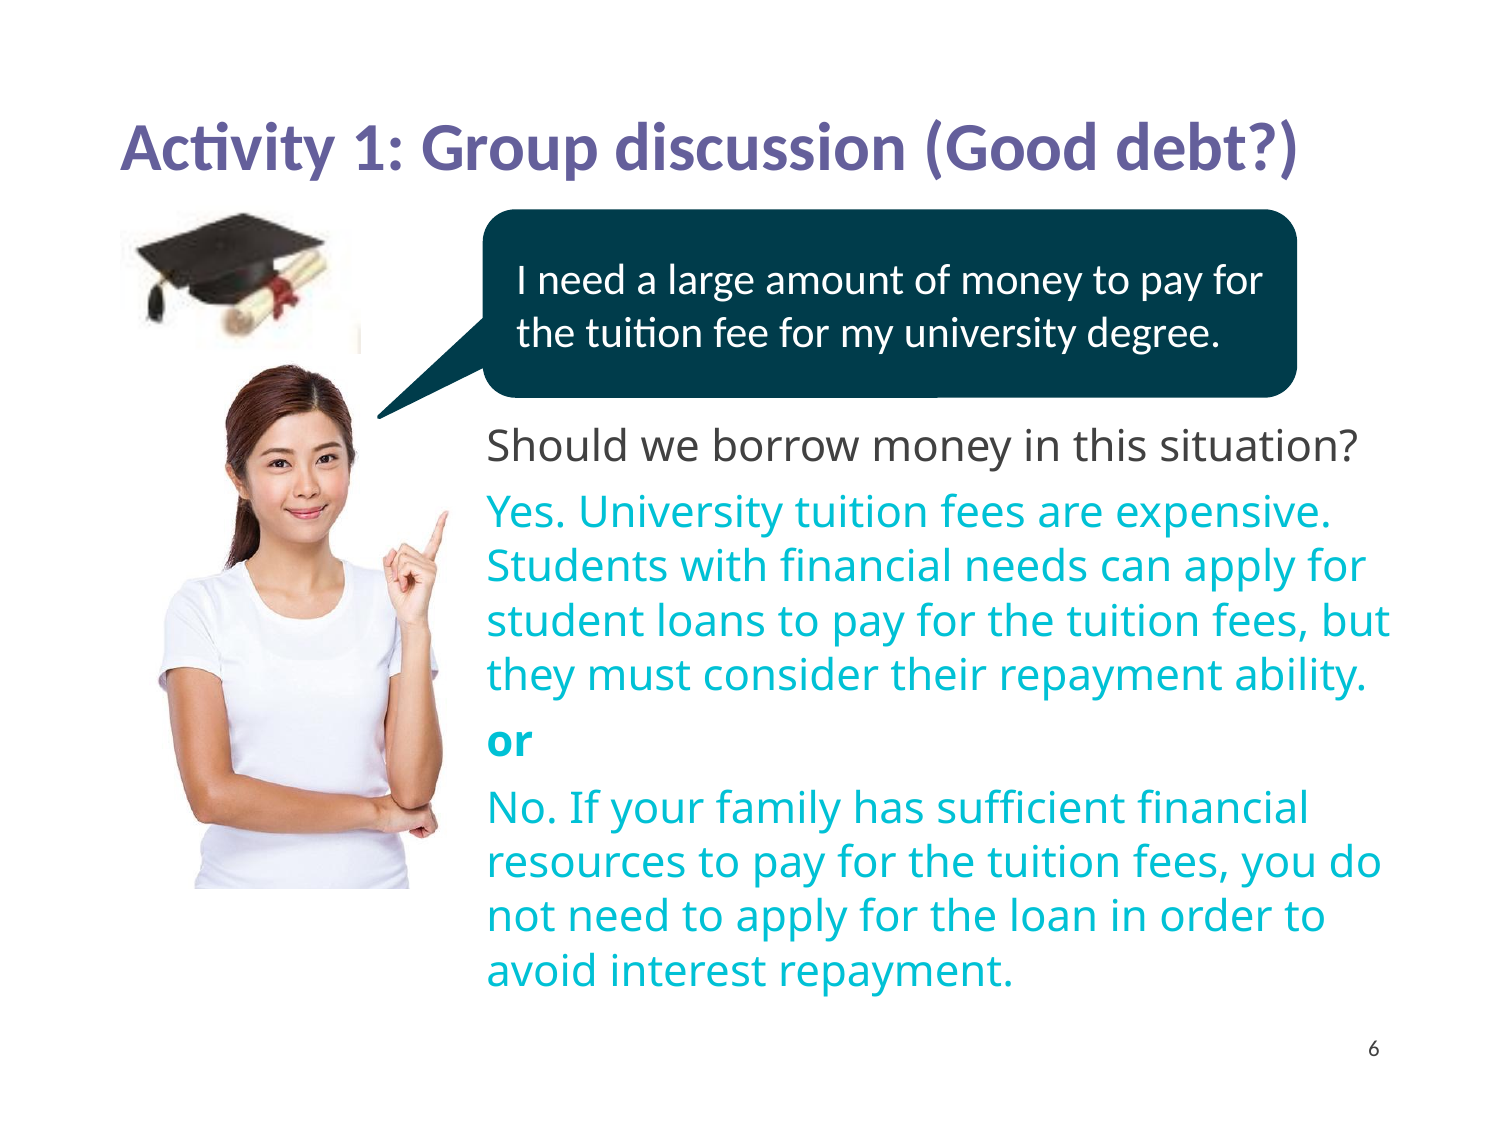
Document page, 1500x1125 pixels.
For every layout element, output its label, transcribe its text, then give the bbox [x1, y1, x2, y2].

text_box [361, 197, 1380, 293]
slide_number 6 [1358, 1035, 1381, 1062]
text_box I need a large amount of money to pay for the tuition fee for my university degree. [508, 243, 1297, 364]
list Activity 1: Group discussion (Good debt?) [119, 113, 1381, 198]
text_box [447, 211, 1296, 396]
picture [119, 192, 456, 889]
list Should we borrow money in this situation? Yes. University tuition fees are expensive. Students with financial needs can apply for student loans to pay for the tuition fees, but they must consider their repayment ability. or No. If your family has sufficient financial resources to pay for the tuition fees, you do not need to apply for the loan in order to avoid interest repayment. [485, 415, 1412, 911]
